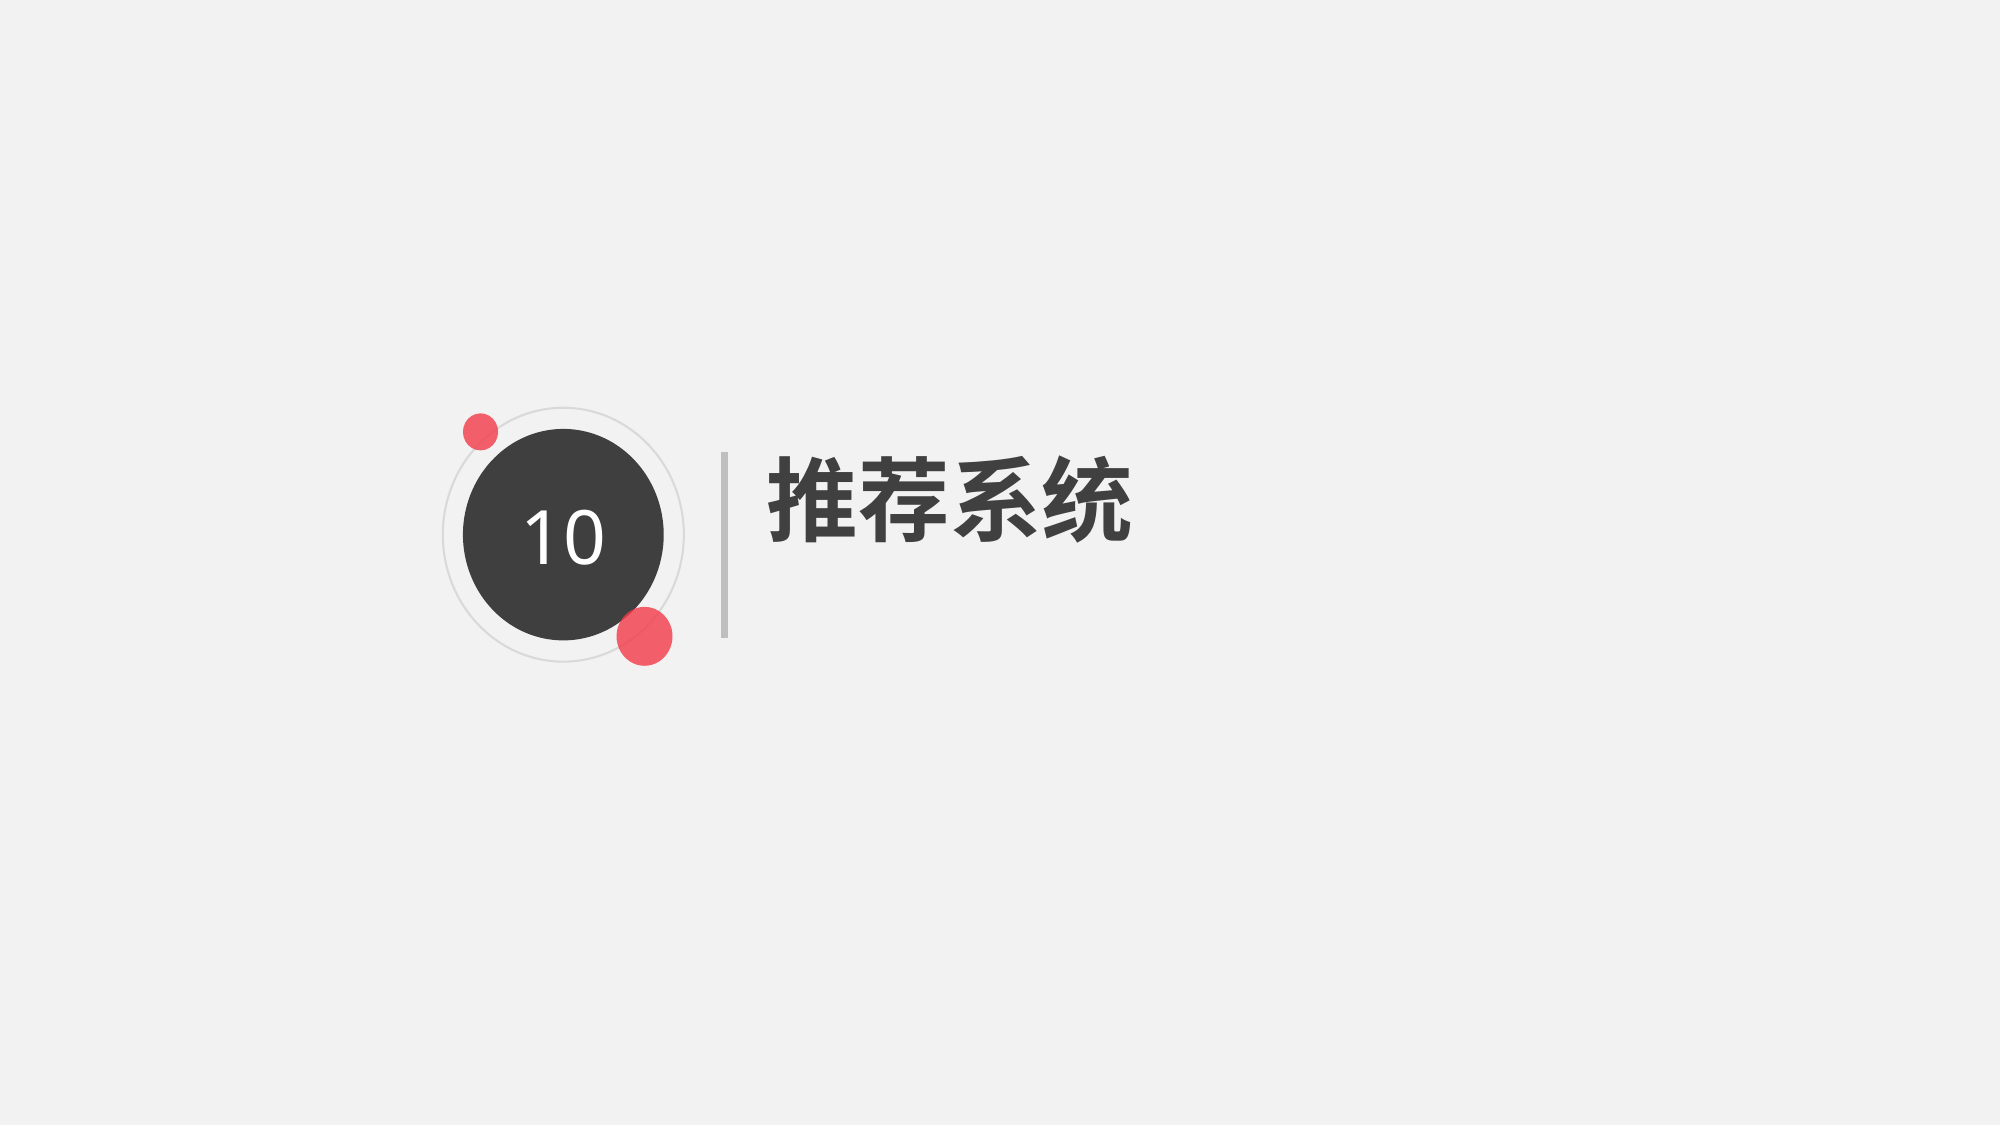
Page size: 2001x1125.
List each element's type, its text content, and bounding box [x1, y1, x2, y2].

text_box 推荐系统 [752, 435, 1522, 561]
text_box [442, 407, 684, 666]
